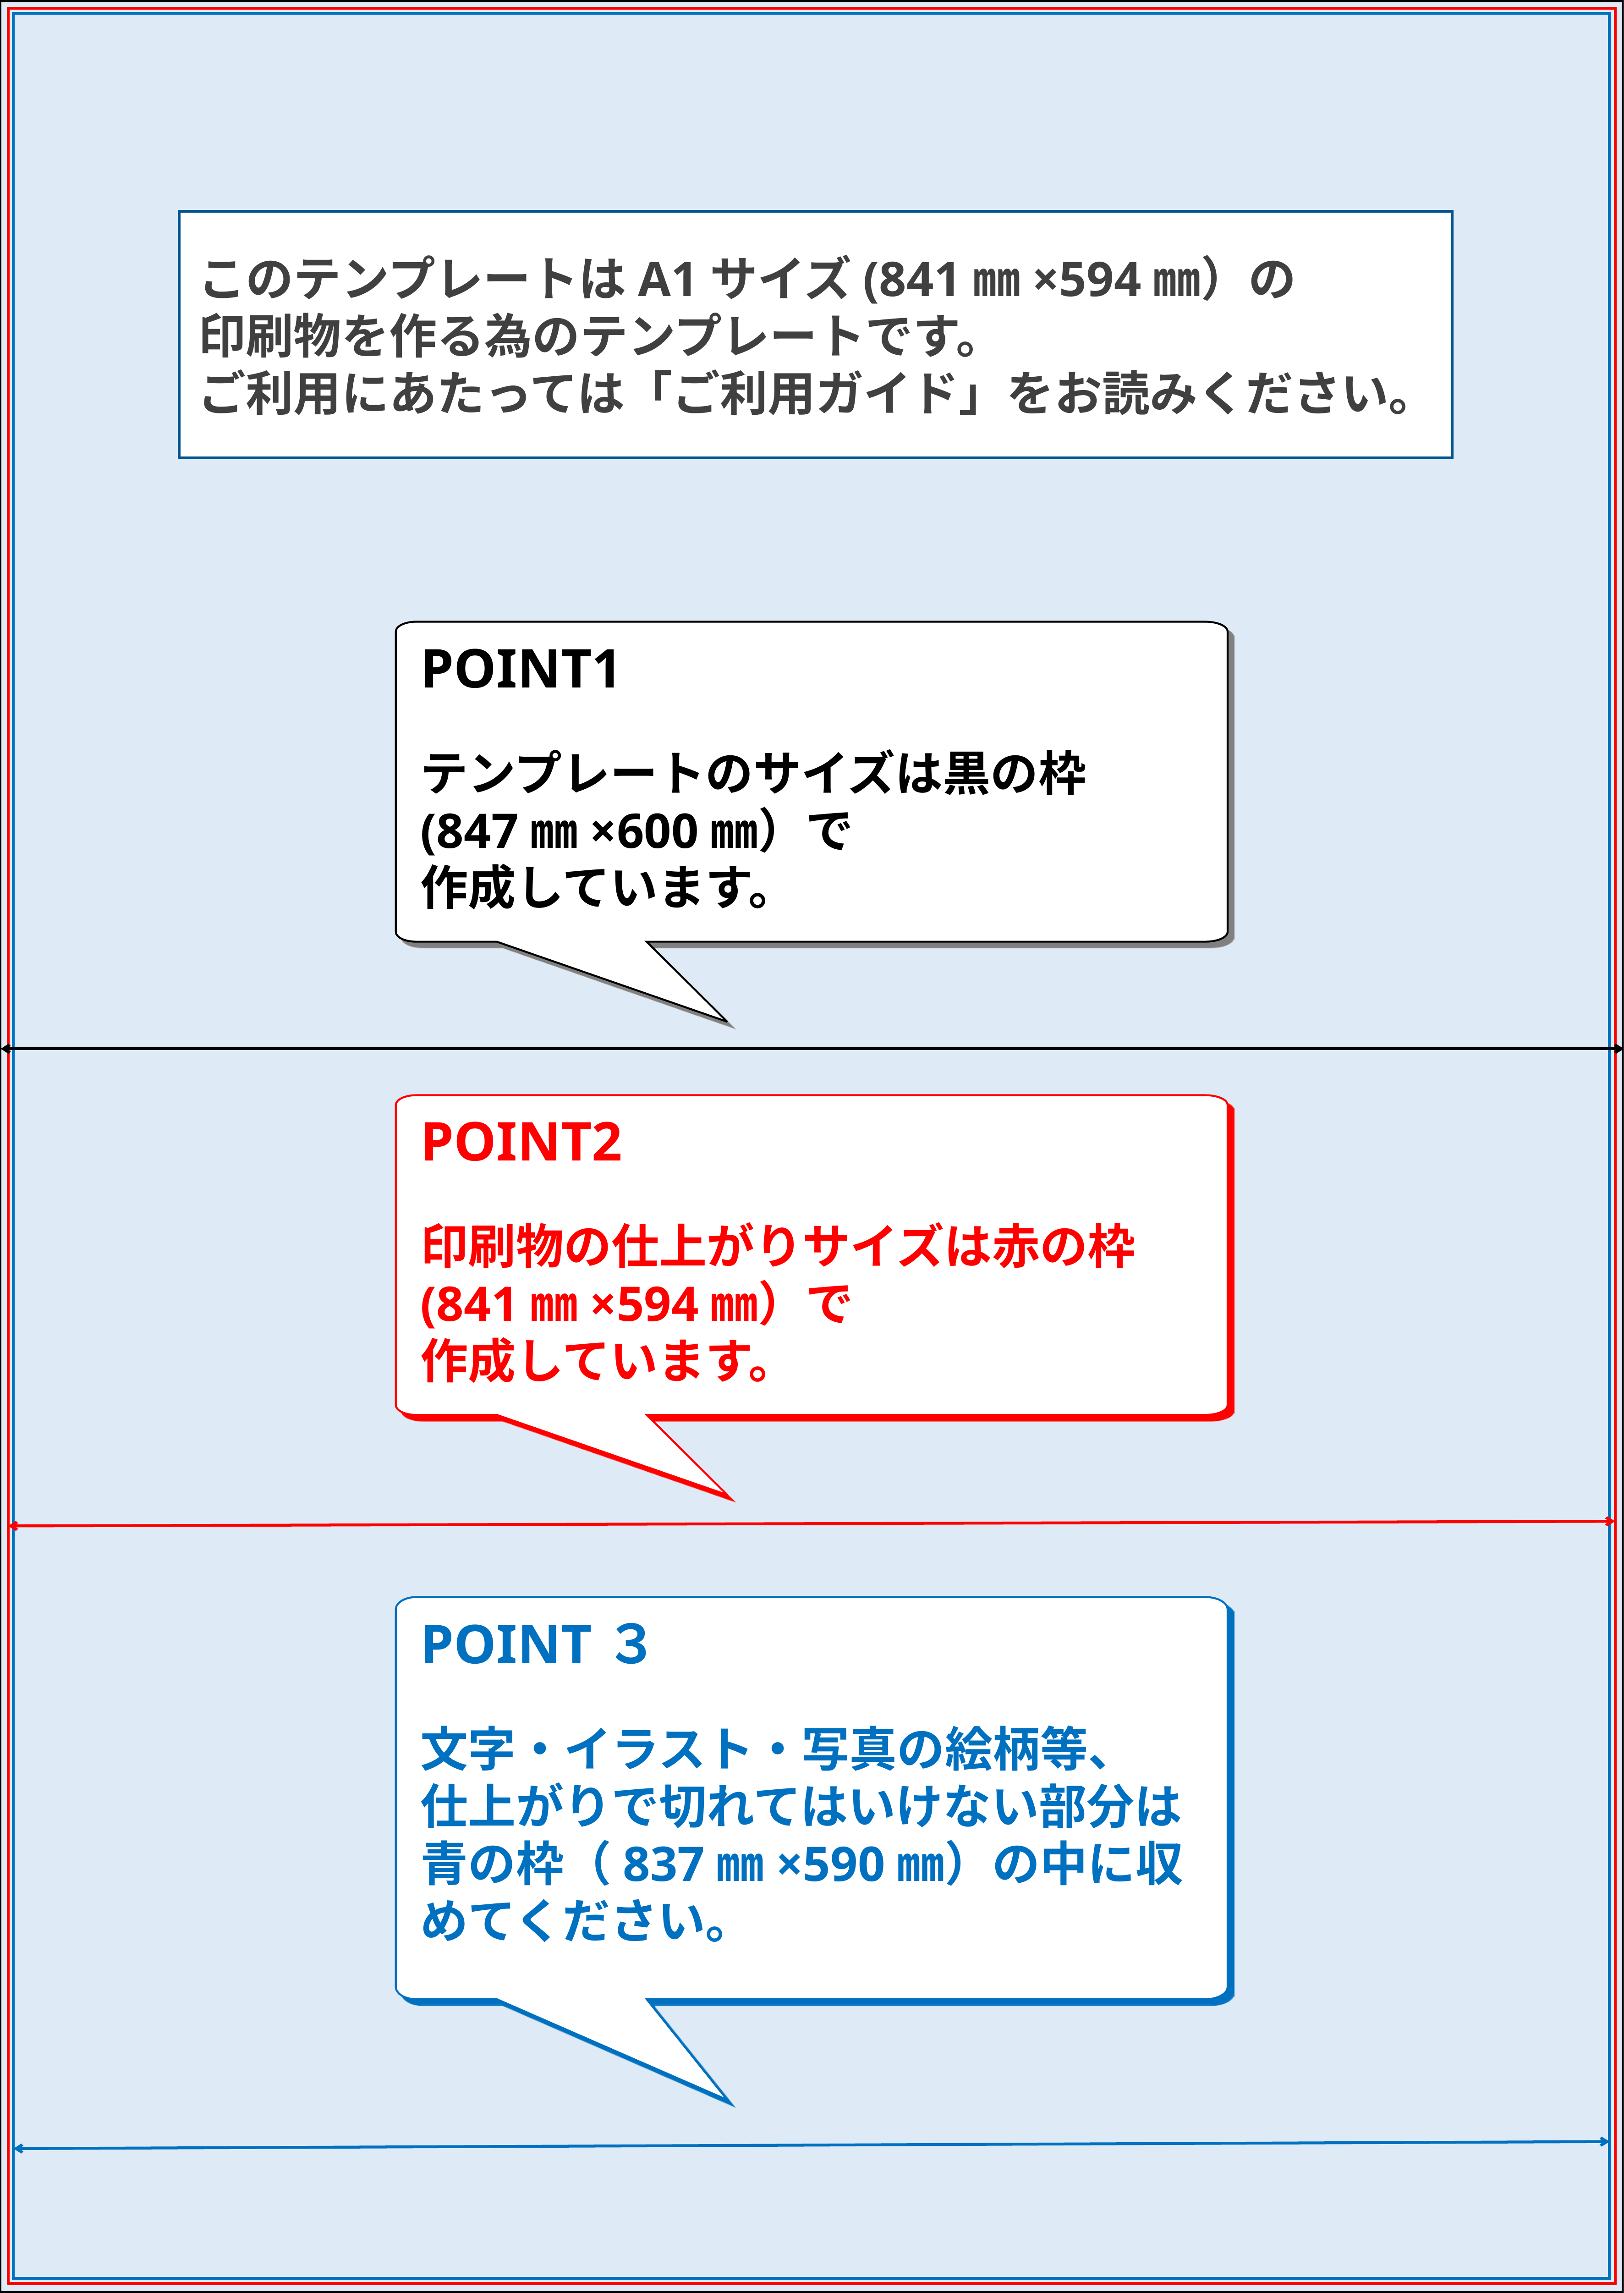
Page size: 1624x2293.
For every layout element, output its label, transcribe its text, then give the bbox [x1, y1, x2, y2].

text_box [13, 13, 1610, 1047]
text_box このテンプレートはA1サイズ(841㎜×594㎜）の 印刷物を作る為のテンプレートです。 ご利用にあたっては「ご利用ガイド」をお読みください。 [179, 211, 1453, 458]
text_box POINT1 テンプレートのサイズは黒の枠 (847㎜×600㎜）で 作成しています。 [395, 621, 1228, 1022]
text_box [8, 1050, 1616, 2284]
text_box [8, 8, 1616, 1047]
text_box [13, 1050, 1610, 1521]
text_box [13, 1526, 1610, 2279]
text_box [8, 1521, 1615, 1526]
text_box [13, 2141, 1610, 2149]
text_box POINT３ 文字・イラスト・写真の絵柄等、 仕上がりで切れてはいけない部分は 青の枠（837㎜×590㎜）の中に収めてください。 [395, 1597, 1228, 2100]
text_box [0, 0, 1624, 2293]
text_box POINT2 印刷物の仕上がりサイズは赤の枠(841㎜×594㎜）で 作成しています。 [395, 1095, 1228, 1495]
